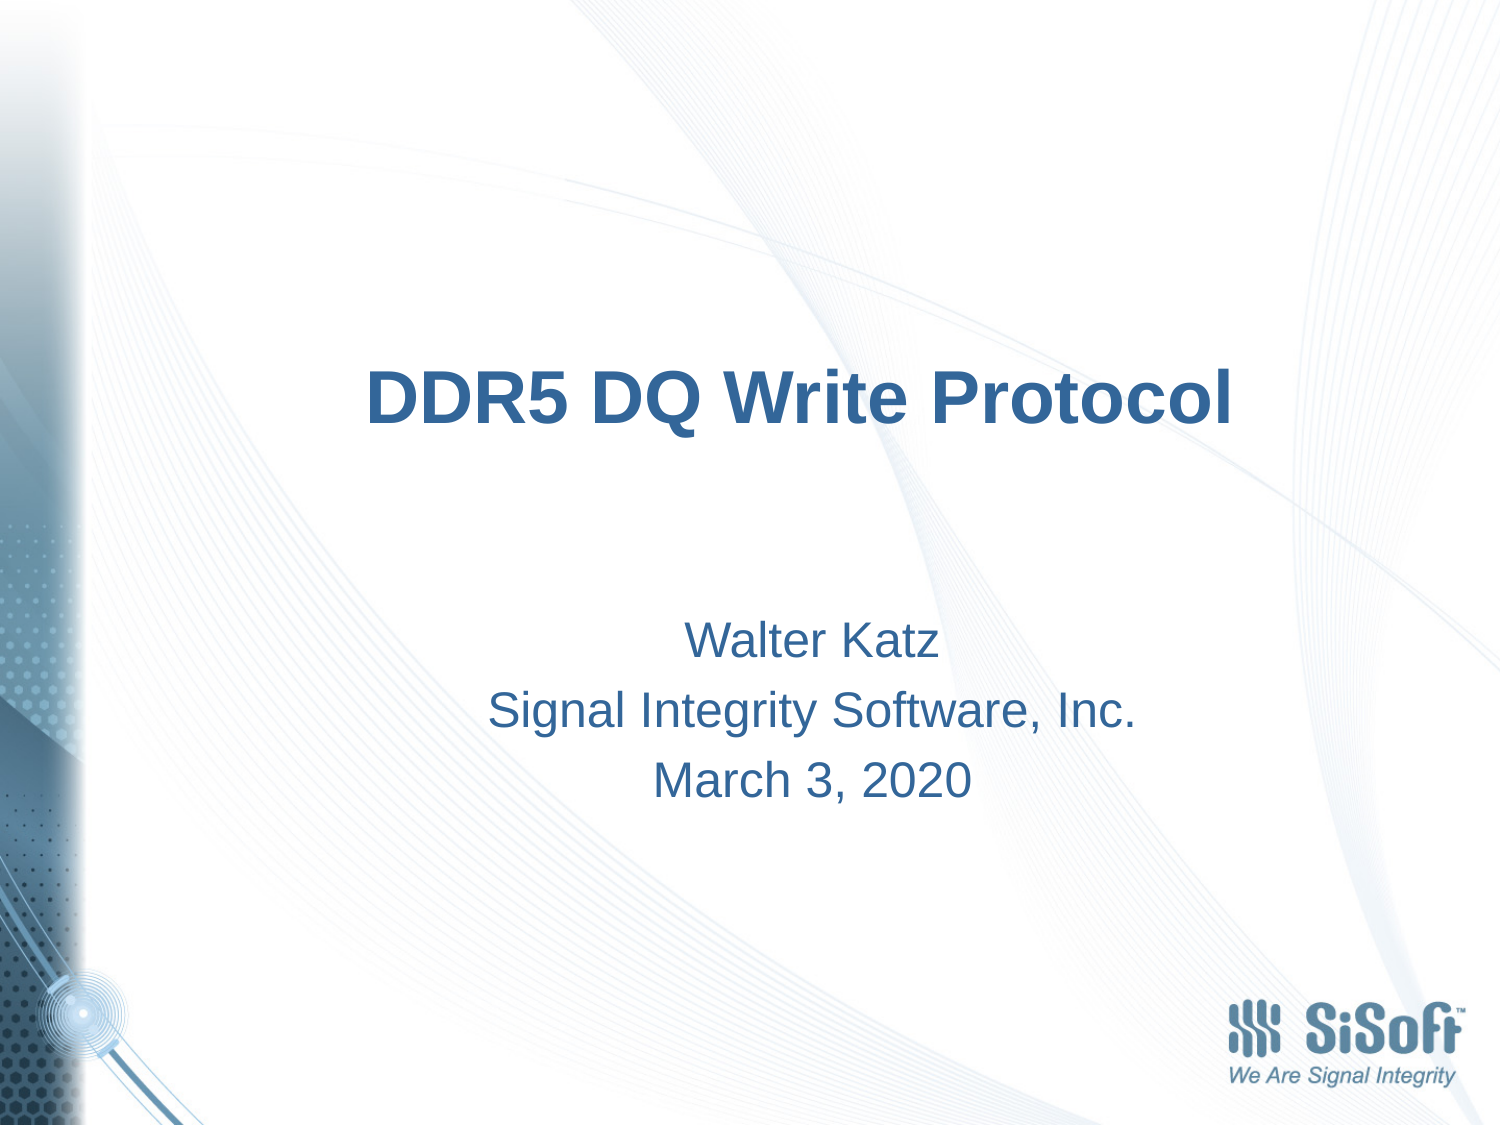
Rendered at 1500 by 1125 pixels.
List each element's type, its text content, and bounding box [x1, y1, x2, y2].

title DDR5 DQ Write Protocol [162, 212, 1438, 575]
picture [0, 0, 1500, 1125]
subtitle Walter Katz Signal Integrity Software, Inc. March 3, 2020 [275, 600, 1350, 975]
